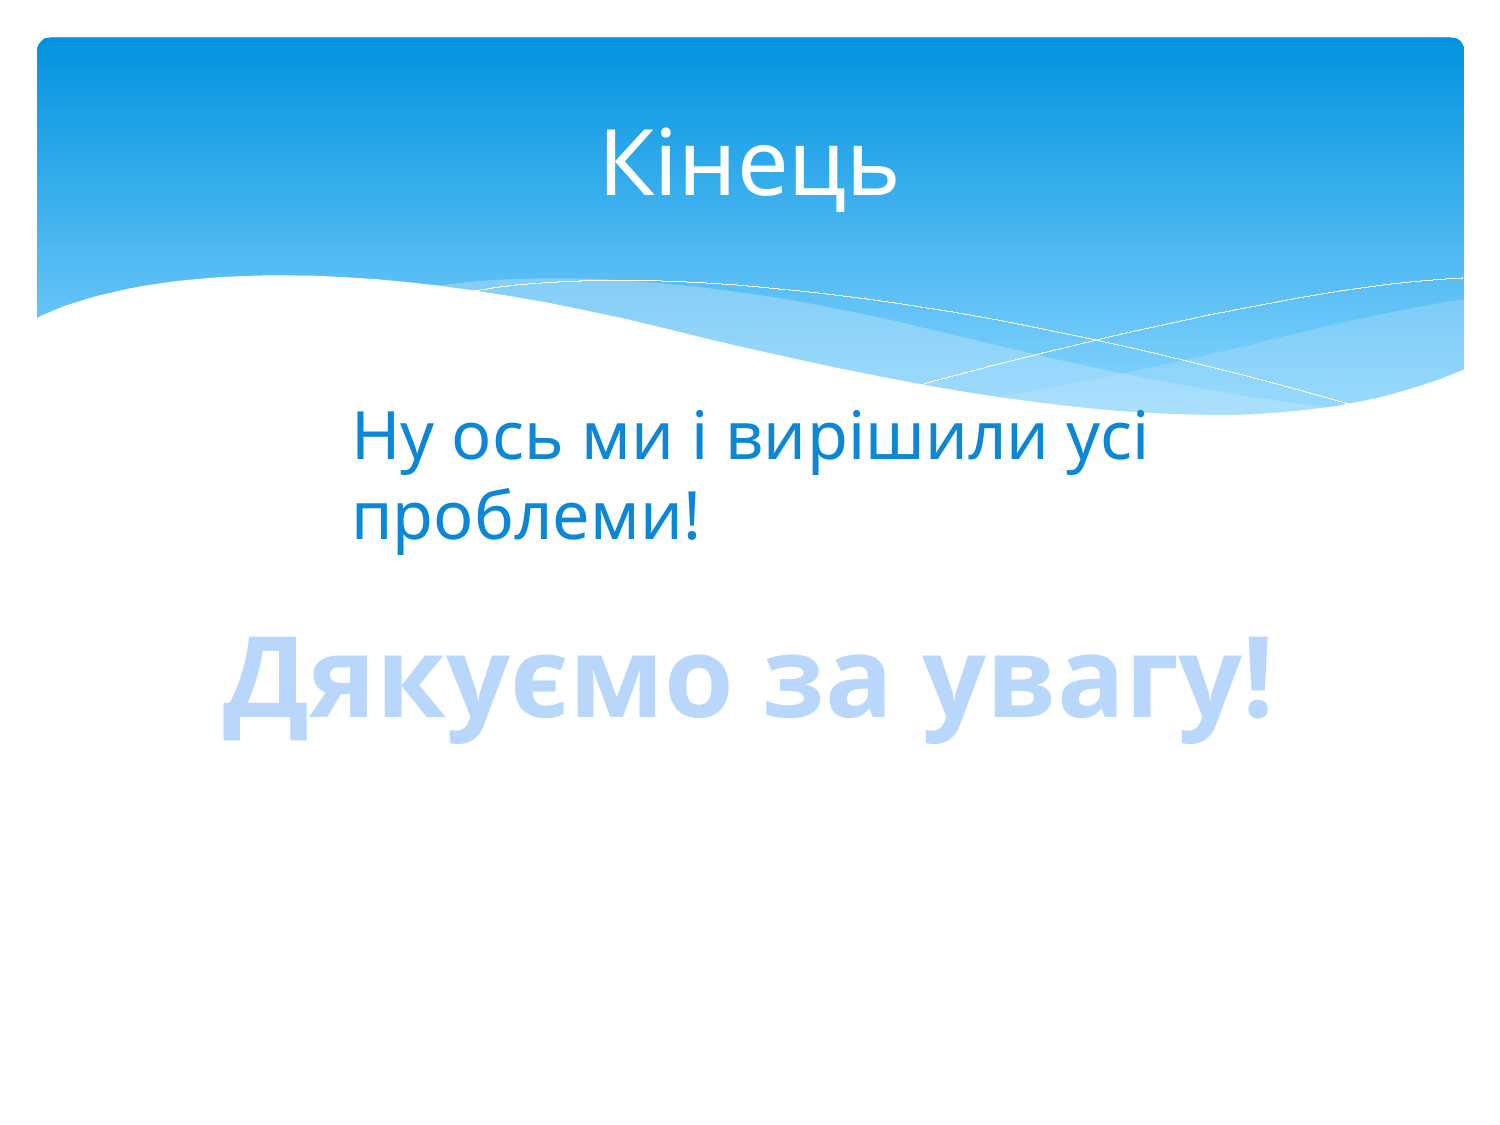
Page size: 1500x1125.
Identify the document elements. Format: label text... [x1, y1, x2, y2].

text_box Ну ось ми і вирішили усі проблеми! [336, 385, 1240, 560]
title Кінець [75, 55, 1425, 261]
text_box Дякуємо за увагу! [208, 597, 1291, 748]
